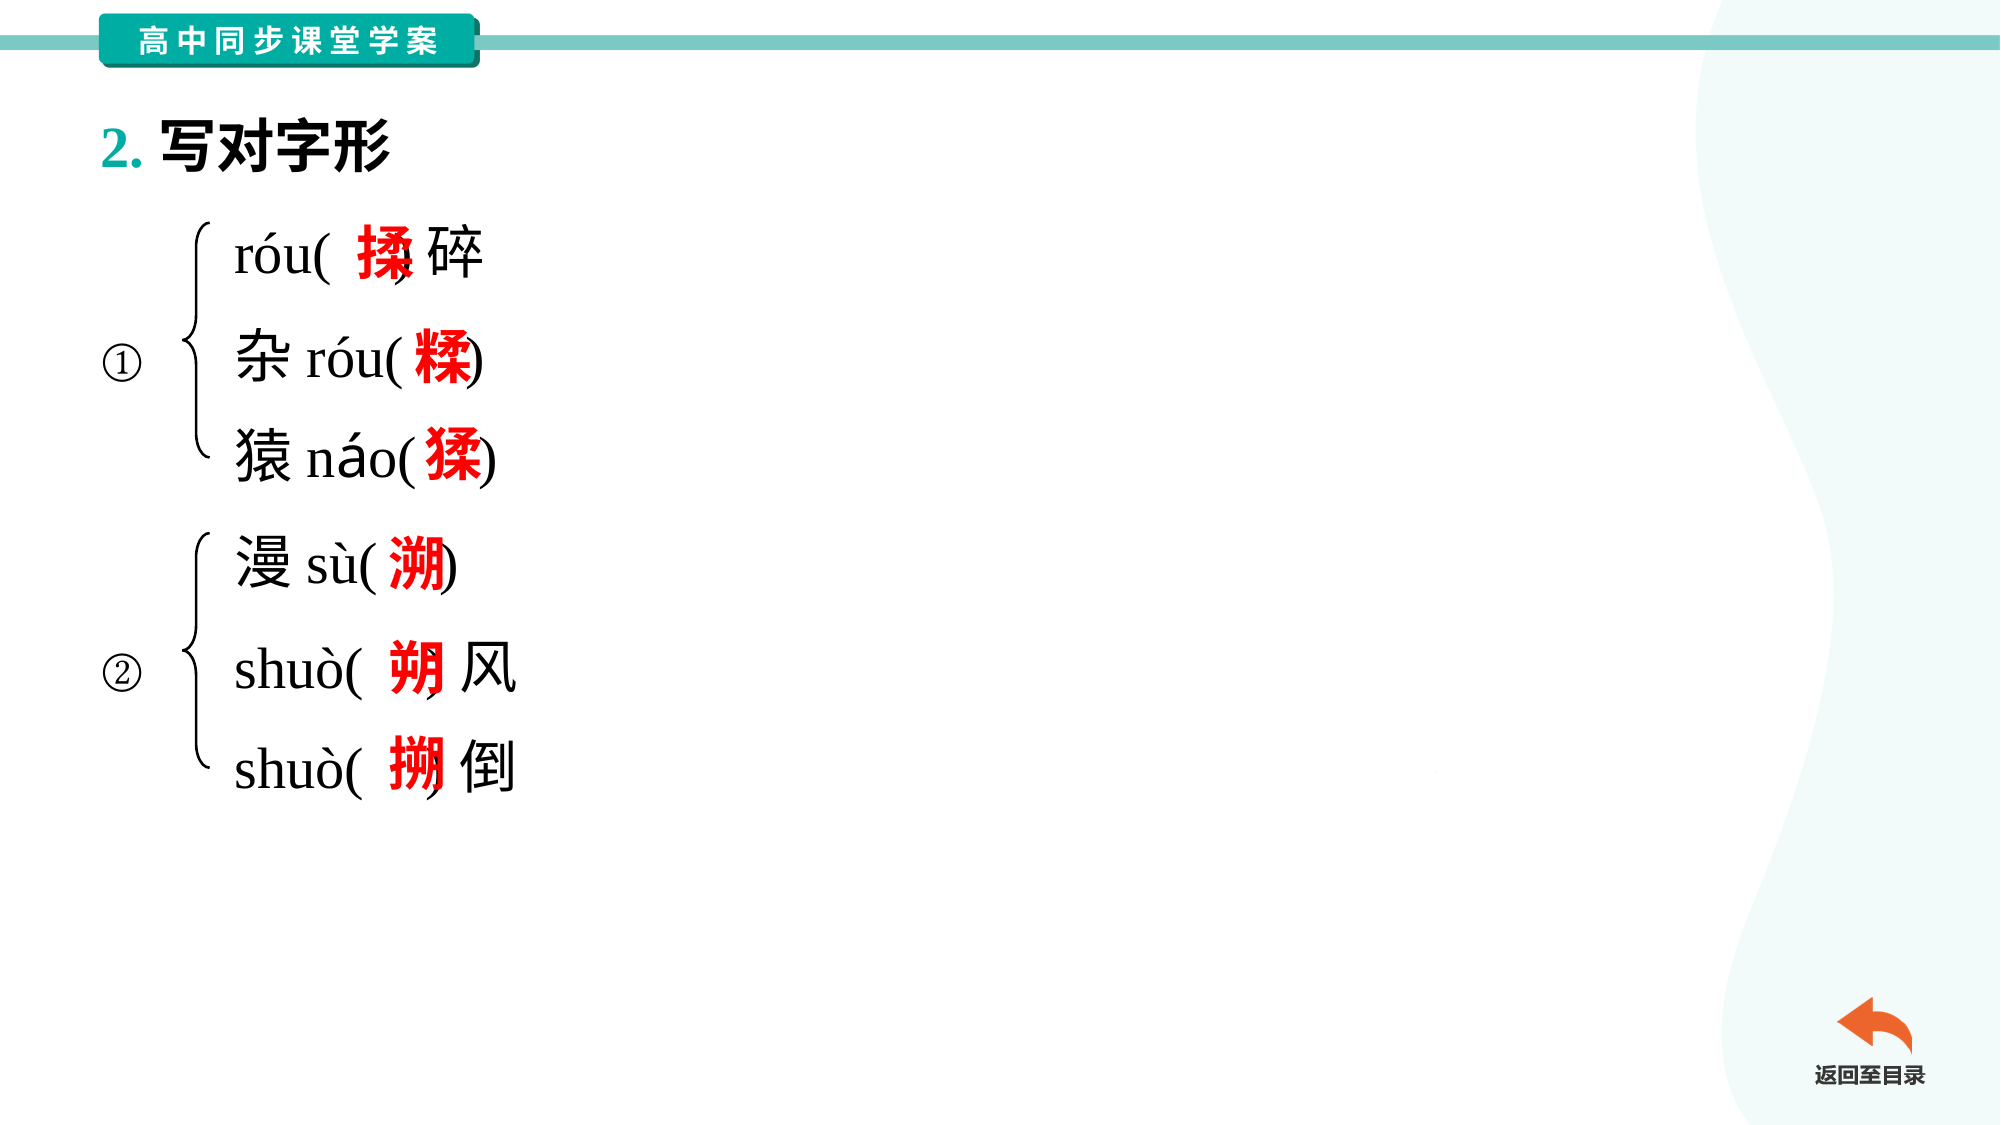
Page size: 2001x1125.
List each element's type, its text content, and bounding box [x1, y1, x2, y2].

text_box [182, 222, 210, 458]
text_box 搠 [367, 697, 469, 787]
picture [0, 0, 2000, 1125]
text_box 朔 [367, 596, 469, 690]
text_box ① [100, 288, 187, 393]
text_box 揉 [335, 182, 437, 275]
text_box [182, 532, 210, 769]
text_box 2.写对字形 [100, 76, 1899, 169]
text_box 溯 [367, 492, 469, 585]
text_box 糅 [393, 286, 495, 379]
text_box 猱 [402, 387, 504, 477]
text_box 漫sù( ) shuò( )风 shuò( )倒 [234, 491, 588, 789]
text_box róu( )碎 杂róu( ) 猿náo( ) [234, 181, 565, 479]
text_box ② [100, 598, 187, 704]
